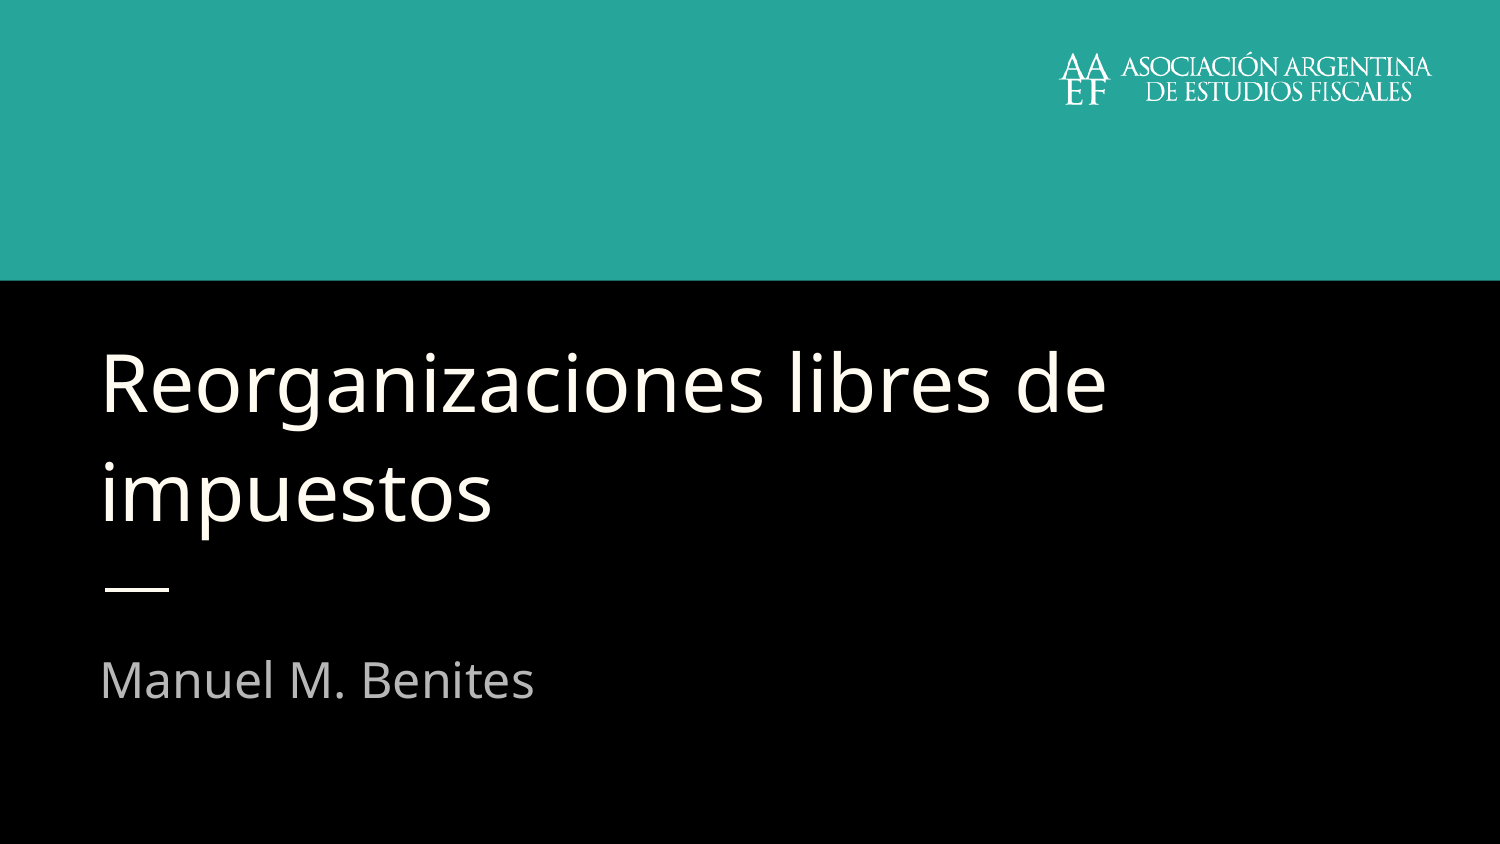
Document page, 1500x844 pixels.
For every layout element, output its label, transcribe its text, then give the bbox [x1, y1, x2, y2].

picture [1047, 48, 1438, 107]
title Reorganizaciones libres de impuestos [84, 310, 1416, 561]
subtitle Manuel M. Benites [84, 630, 1416, 760]
